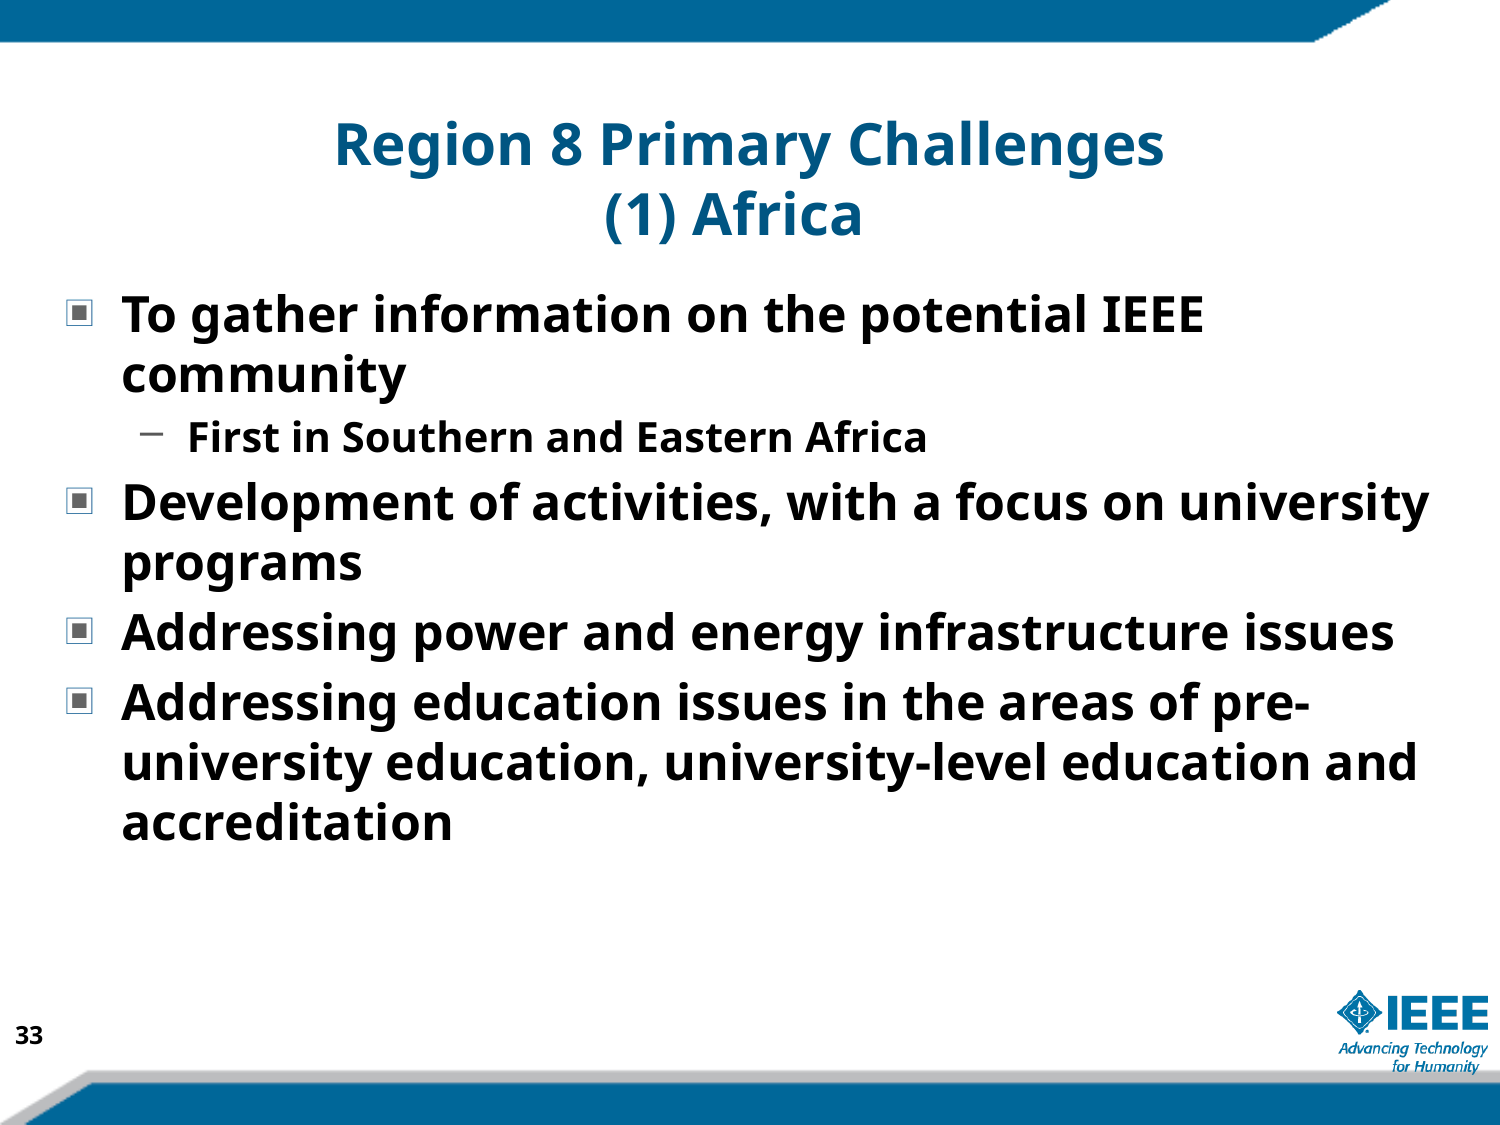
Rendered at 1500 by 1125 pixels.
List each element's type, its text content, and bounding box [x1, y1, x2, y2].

picture [65, 486, 94, 515]
title Region 8 Primary Challenges (1) Africa [112, 99, 1388, 263]
list To gather information on the potential IEEE community First in Southern and Eastern Africa Development of activities, with a focus on university programs Addressing power and energy infrastructure issues Addressing education issues in the areas of pre-university education, university-level education and accreditation [49, 274, 1463, 1038]
picture [65, 686, 94, 715]
picture [65, 616, 94, 645]
slide_number 33 [0, 1012, 113, 1073]
picture [65, 298, 94, 327]
picture [0, 0, 1500, 1125]
